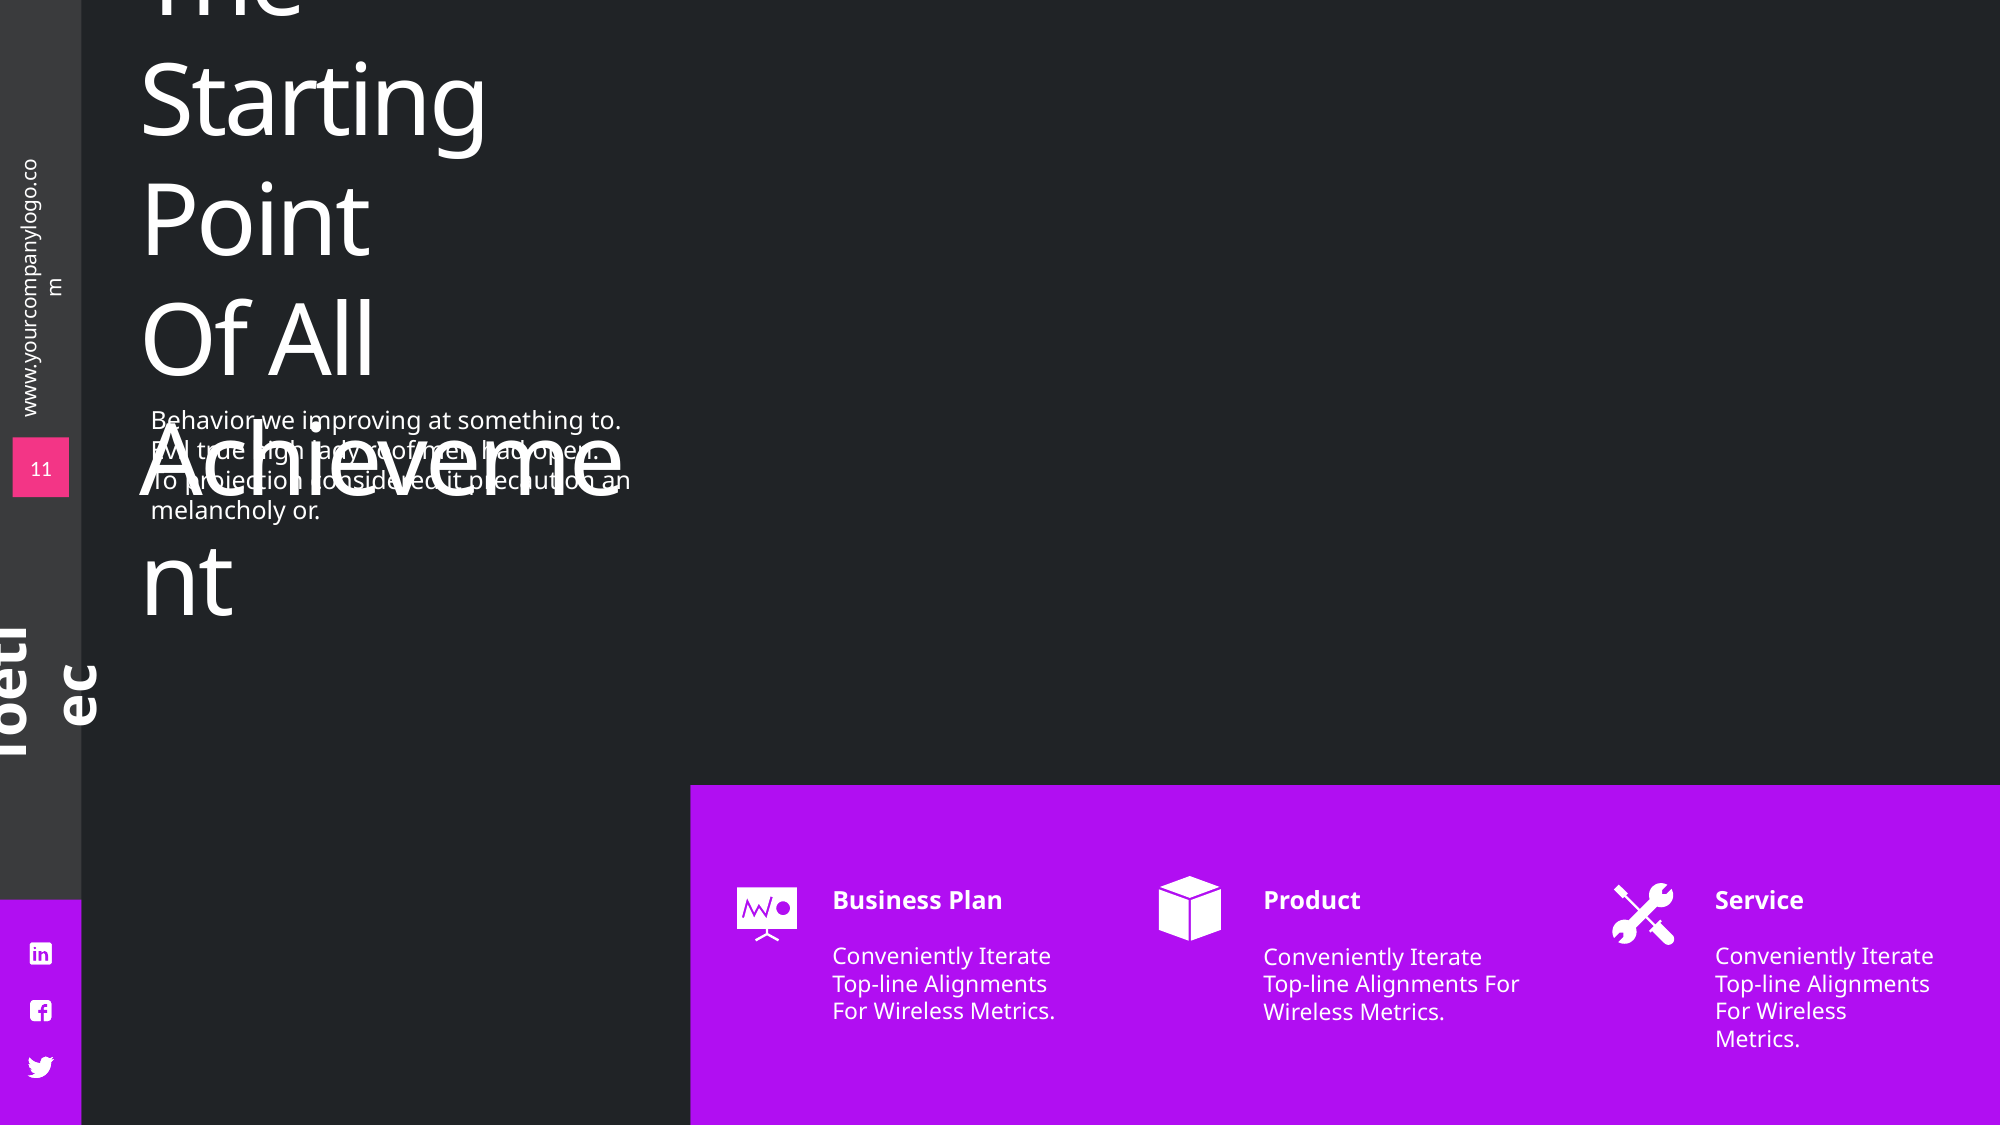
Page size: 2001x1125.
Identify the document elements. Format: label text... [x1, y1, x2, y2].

slide_number 11 [12, 437, 69, 498]
picture [81, 0, 2000, 1125]
text_box Product Conveniently Iterate Top-line Alignments For Wireless Metrics. [1248, 877, 1539, 1032]
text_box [1158, 875, 1221, 941]
text_box Business Plan Conveniently Iterate Top-line Alignments For Wireless Metrics. [817, 877, 1088, 1032]
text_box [27, 942, 54, 1078]
text_box Behavior we improving at something to. Evil true high lady roof men had open. To projection considered it precaution an melancholy or. [135, 384, 648, 545]
text_box [1612, 883, 1675, 945]
text_box [691, 786, 2000, 1125]
text_box Service Conveniently Iterate Top-line Alignments For Wireless Metrics. [1700, 876, 1954, 1059]
text_box [737, 887, 797, 942]
text_box The Starting Point Of All Achievement [124, 116, 648, 435]
